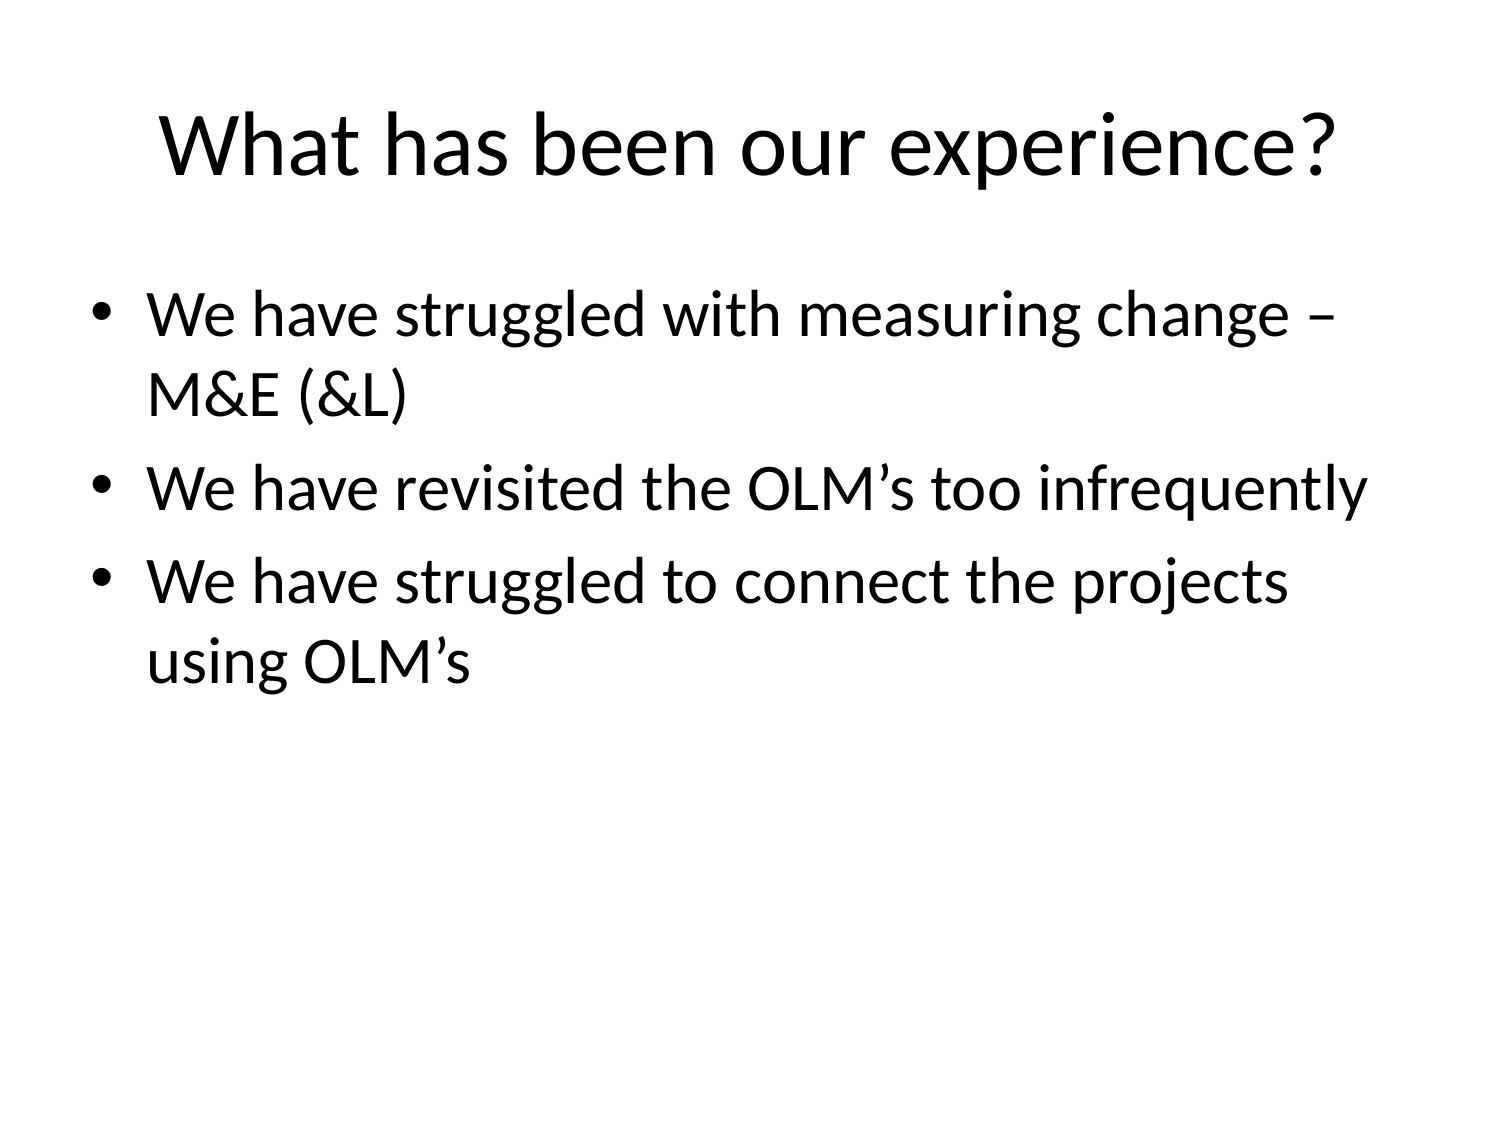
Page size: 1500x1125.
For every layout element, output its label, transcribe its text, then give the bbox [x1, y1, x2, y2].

title What has been our experience? [75, 45, 1425, 233]
list We have struggled with measuring change – M&E (&L) We have revisited the OLM’s too infrequently We have struggled to connect the projects using OLM’s [75, 262, 1425, 1005]
